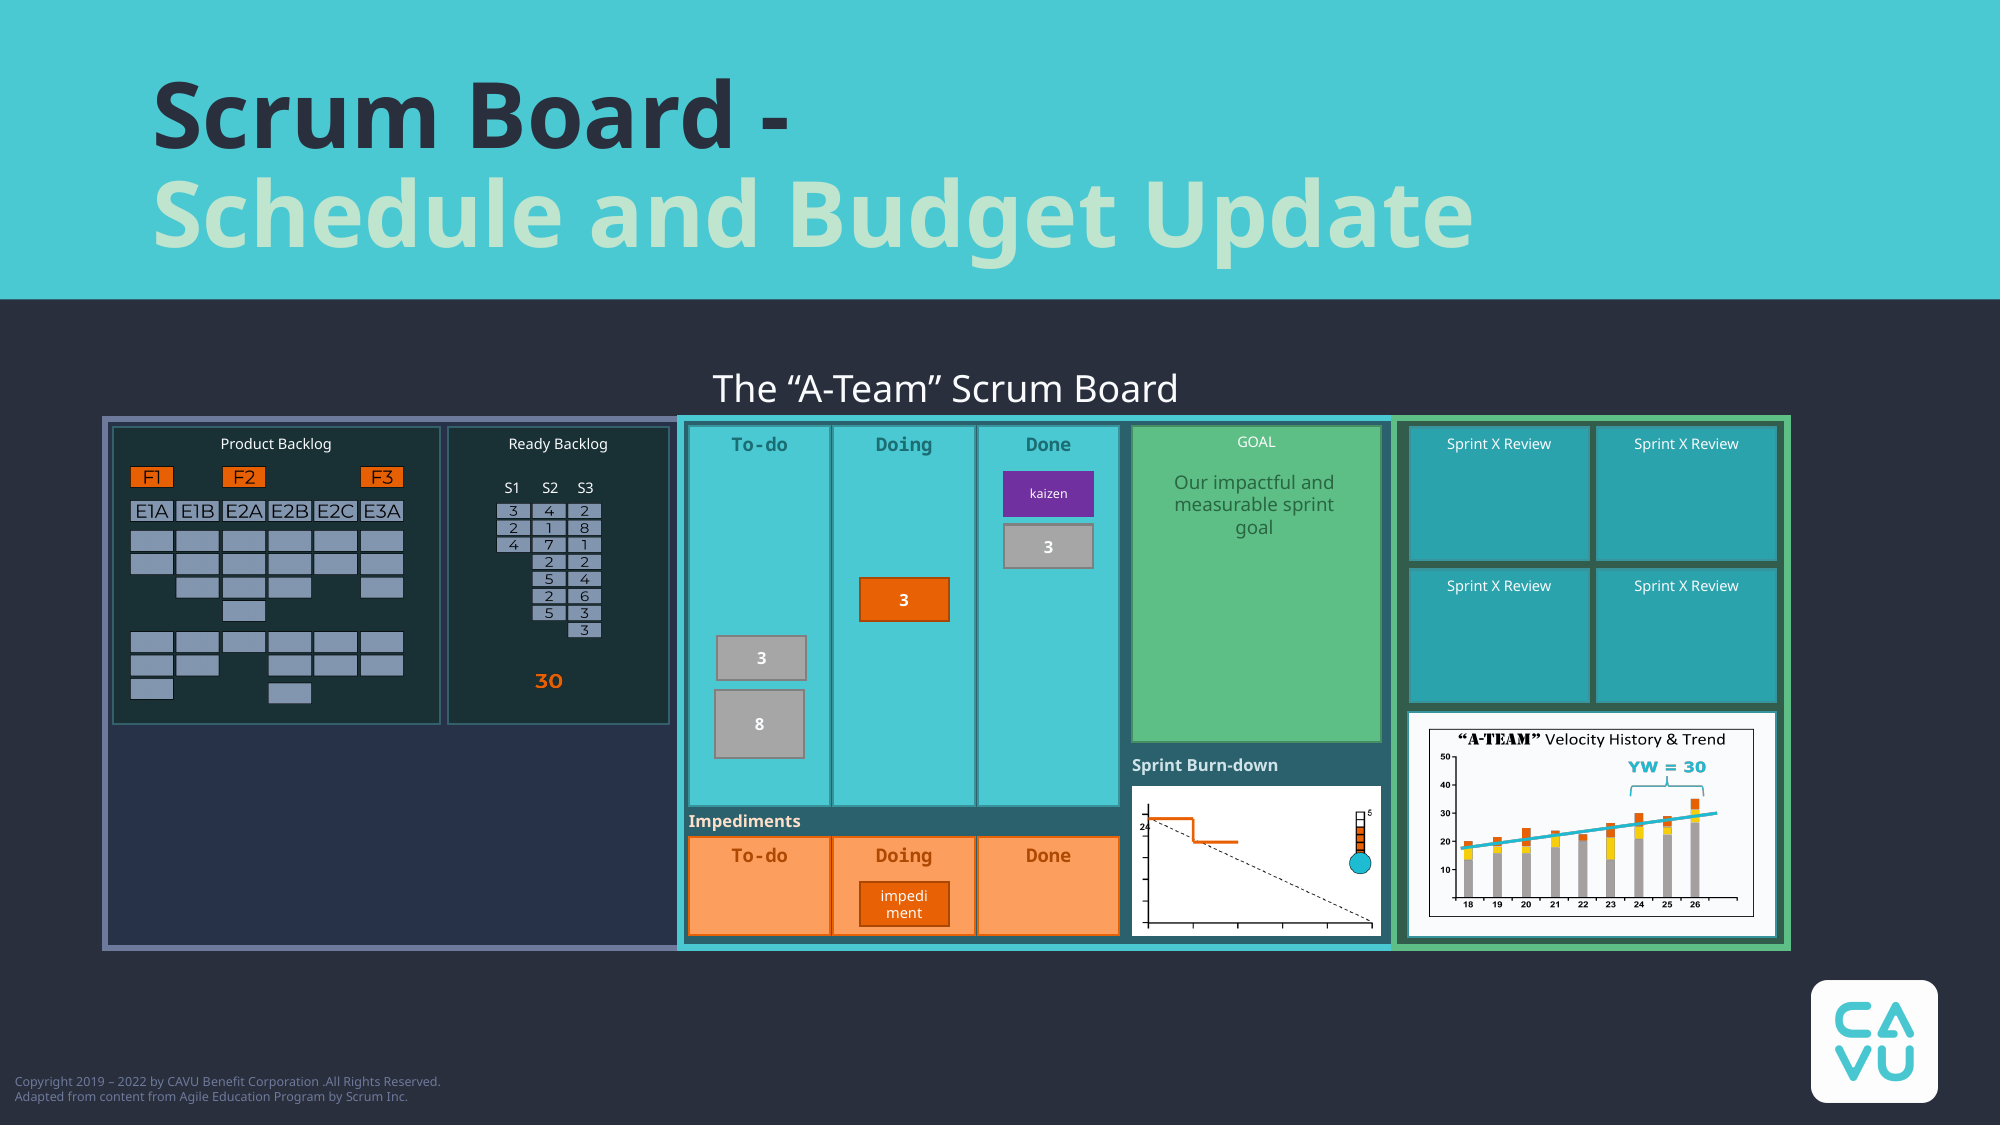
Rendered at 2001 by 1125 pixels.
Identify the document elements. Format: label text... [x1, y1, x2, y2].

text_box Done [977, 425, 1120, 807]
text_box Our impactful and measurable sprint goal [1140, 463, 1368, 546]
text_box [104, 418, 681, 949]
text_box 3 [716, 635, 807, 681]
text_box Sprint X Review [1596, 426, 1777, 561]
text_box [493, 478, 604, 694]
text_box The “A-Team” Scrum Board [104, 357, 1788, 418]
text_box Sprint X Review [1596, 568, 1777, 703]
text_box [1394, 418, 1788, 948]
text_box Product Backlog [112, 426, 441, 725]
text_box Impediments [688, 811, 1120, 832]
text_box 8 [714, 689, 805, 759]
text_box kaizen [1003, 471, 1094, 517]
text_box Sprint X Review [1409, 426, 1590, 561]
title Scrum Board - Schedule and Budget Update [137, 59, 1863, 278]
text_box Ready Backlog [447, 426, 670, 725]
text_box Doing [832, 425, 976, 807]
text_box 3 [1003, 523, 1094, 569]
picture [1811, 980, 1938, 1103]
text_box impediment [859, 881, 950, 927]
text_box [680, 418, 1394, 948]
text_box To-do [688, 836, 831, 936]
text_box Done [977, 836, 1120, 936]
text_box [1407, 711, 1776, 937]
text_box Sprint X Review [1409, 568, 1590, 703]
picture [1132, 786, 1381, 936]
text_box To-do [688, 425, 831, 807]
text_box GOAL [1131, 425, 1382, 743]
text_box 3 [859, 577, 950, 622]
picture [123, 460, 412, 705]
text_box Doing [832, 836, 976, 936]
text_box Sprint Burn-down [1132, 754, 1381, 775]
